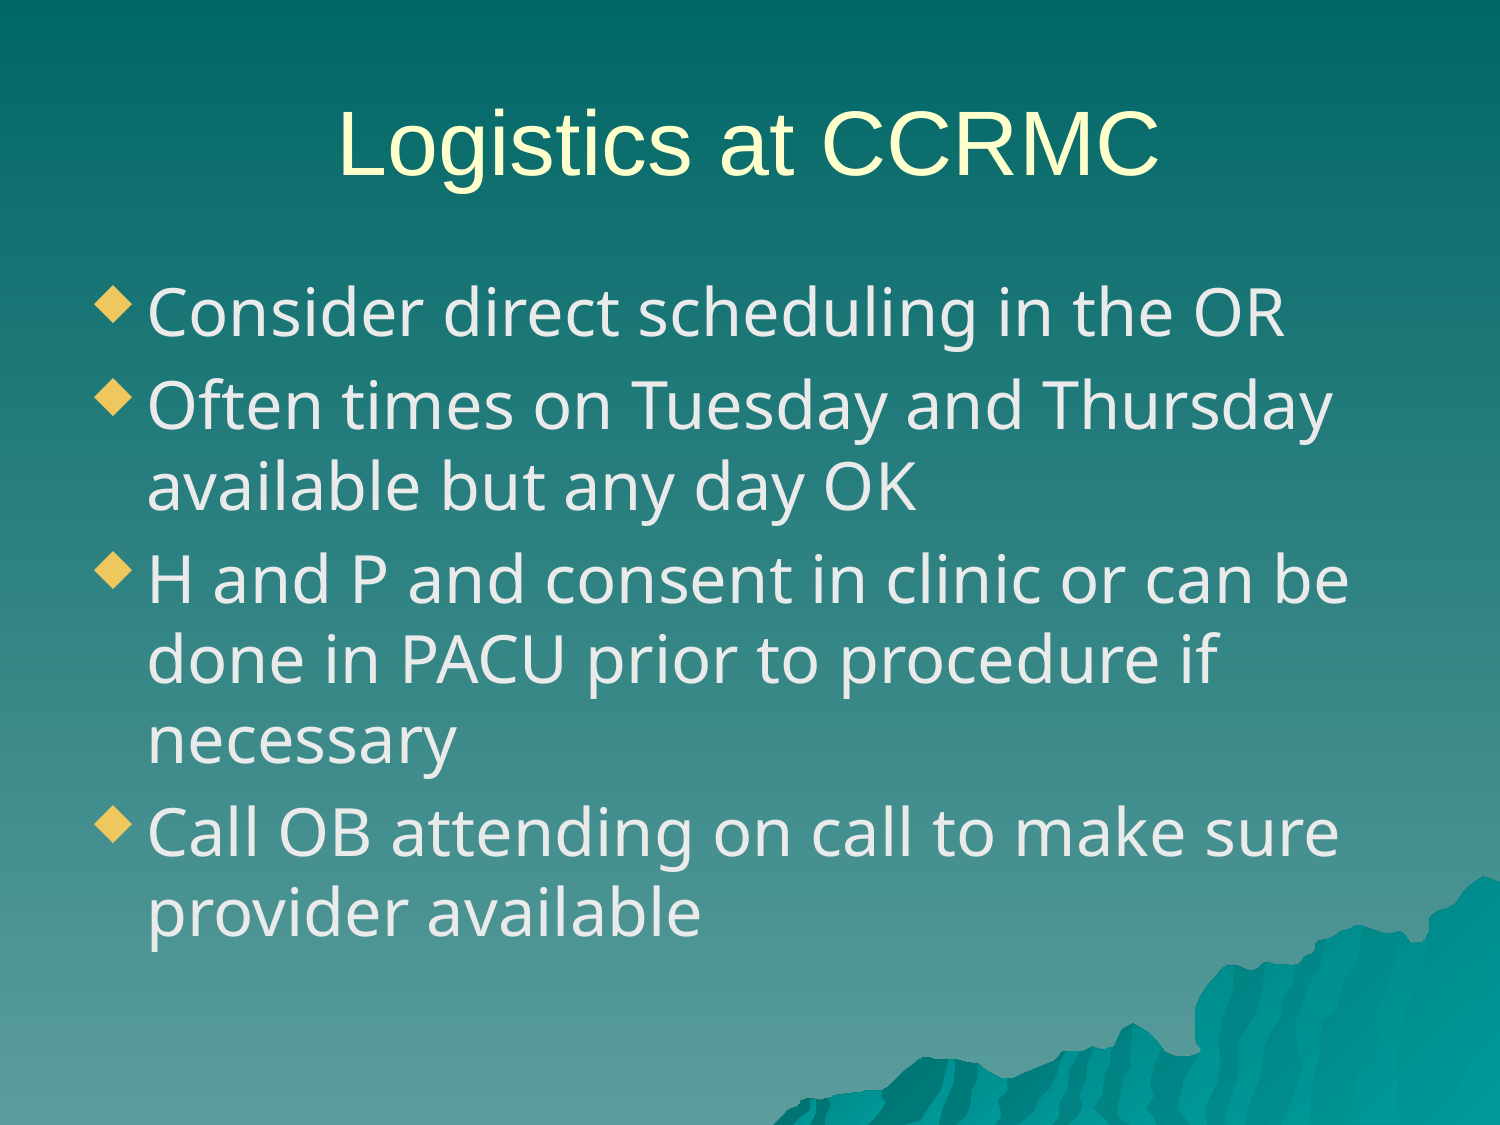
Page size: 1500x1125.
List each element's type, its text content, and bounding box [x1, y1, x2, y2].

title Logistics at CCRMC [74, 45, 1426, 233]
list Consider direct scheduling in the OR Often times on Tuesday and Thursday available but any day OK H and P and consent in clinic or can be done in PACU prior to procedure if necessary Call OB attending on call to make sure provider available [74, 262, 1426, 1006]
